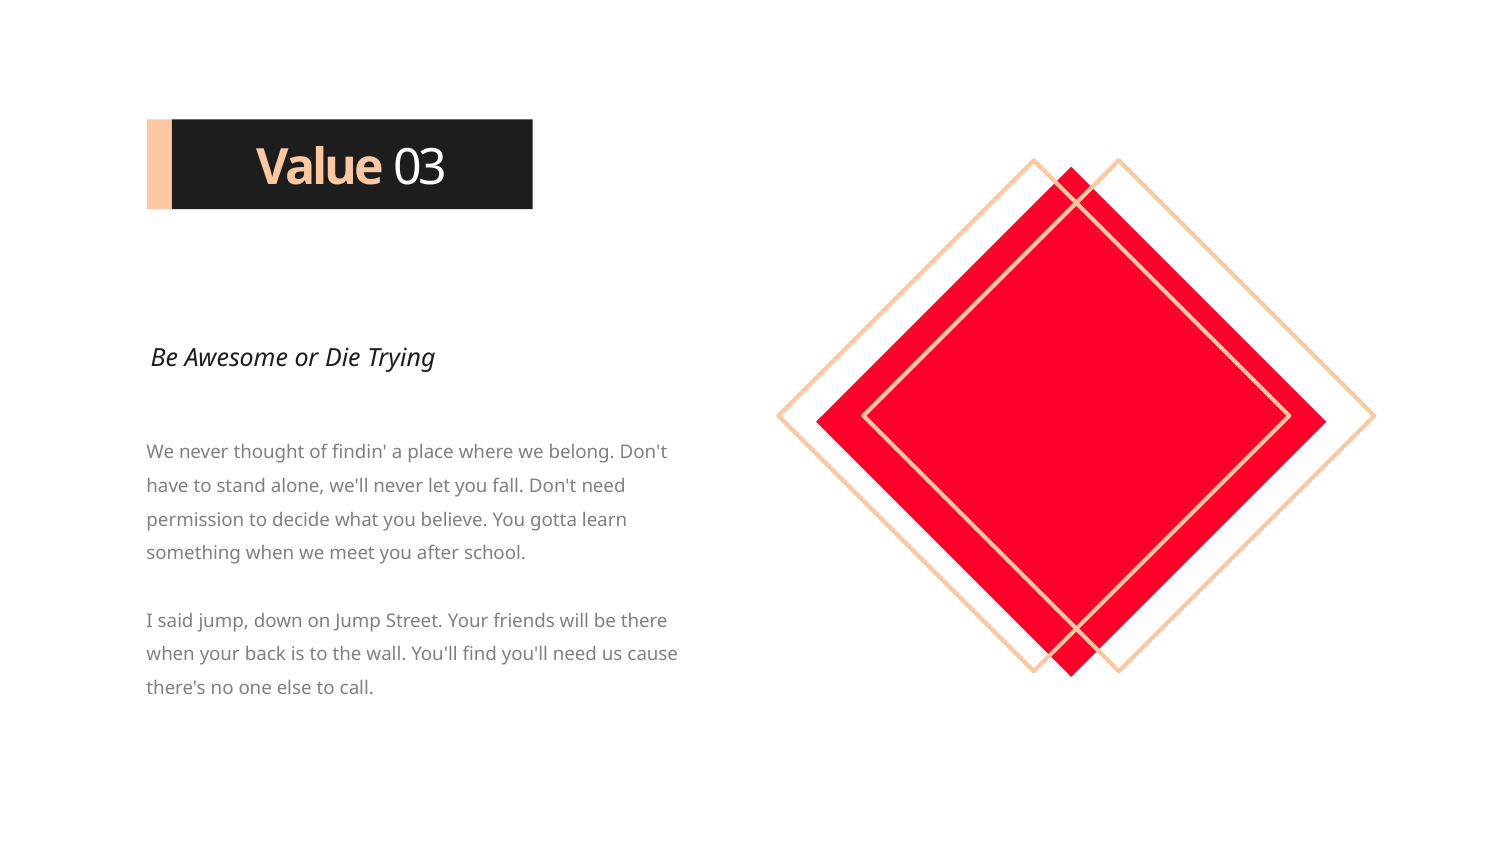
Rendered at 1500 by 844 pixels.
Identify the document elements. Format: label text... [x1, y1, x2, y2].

text_box [145, 117, 174, 211]
text_box [1332, 370, 1377, 461]
text_box Value 03 [174, 119, 533, 210]
text_box Be Awesome or Die Trying [135, 318, 533, 379]
text_box [776, 381, 810, 451]
text_box We never thought of findin' a place where we belong. Don't have to stand alone, we'll never let you fall. Don't need permission to decide what you believe. You gotta learn something when we meet you after school. I said jump, down on Jump Street. Your friends will be there when your back is to the wall. You'll find you'll need us cause there's no one else to call. [131, 421, 713, 706]
text_box [1026, 158, 1042, 165]
picture [815, 166, 1327, 678]
text_box [1111, 158, 1127, 165]
